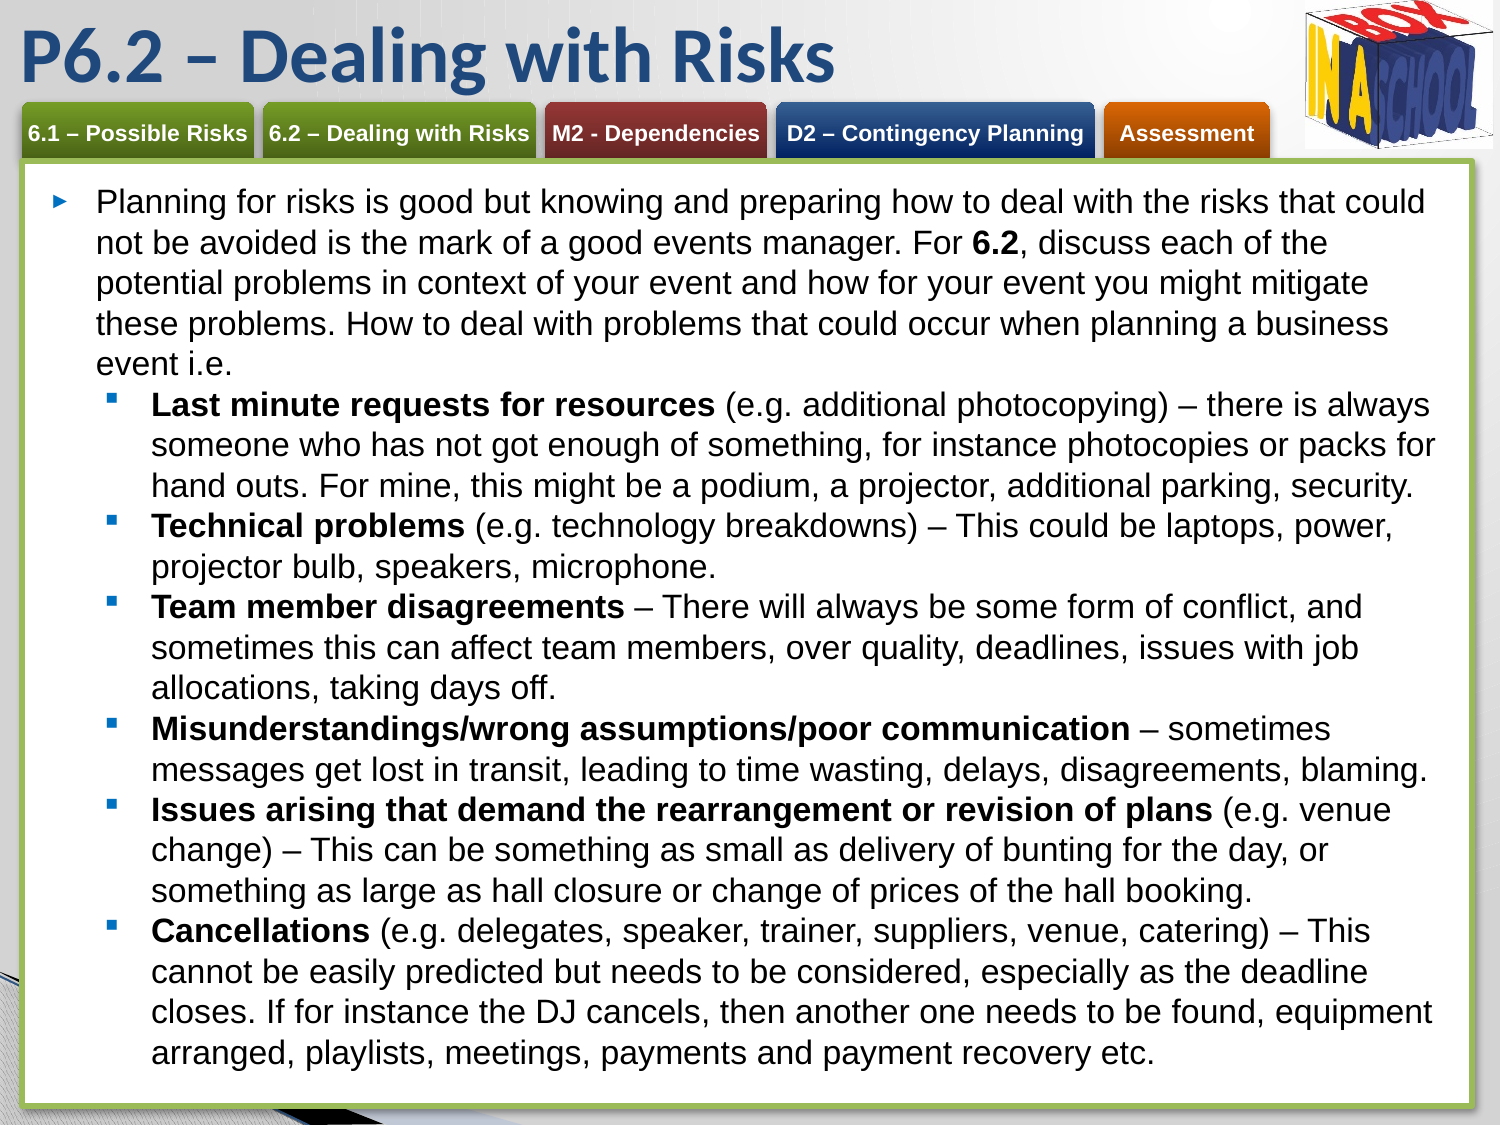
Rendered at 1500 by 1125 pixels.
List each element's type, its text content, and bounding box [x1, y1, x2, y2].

title P6.2 – Dealing with Risks [5, 0, 1270, 102]
picture [281, 1114, 303, 1125]
picture [1305, 0, 1494, 149]
text_box Planning for risks is good but knowing and preparing how to deal with the risks that could not be avoided is the mark of a good events manager. For 6.2, discuss each of the potential problems in context of your event and how for your event you might mitigate these problems. How to deal with problems that could occur when planning a business event i.e. Last minute requests for resources (e.g. additional photocopying) – there is always someone who has not got enough of something, for instance photocopies or packs for hand outs. For mine, this might be a podium, a projector, additional parking, security. Technical problems (e.g. technology breakdowns) – This could be laptops, power, projector bulb, speakers, microphone. Team member disagreements – There will always be some form of conflict, and sometimes this can affect team members, over quality, deadlines, issues with job allocations, taking days off. Misunderstandings/wrong assumptions/poor communication – sometimes messages get lost in transit, leading to time wasting, delays, disagreements, blaming. Issues arising that demand the rearrangement or revision of plans (e.g. venue change) – This can be something as small as delivery of bunting for the day, or something as large as hall closure or change of prices of the hall booking. Cancellations (e.g. delegates, speaker, trainer, suppliers, venue, catering) – This cannot be easily predicted but needs to be considered, especially as the deadline closes. If for instance the DJ cancels, then another one needs to be found, equipment arranged, playlists, meetings, payments and payment recovery etc. [34, 172, 1454, 1079]
